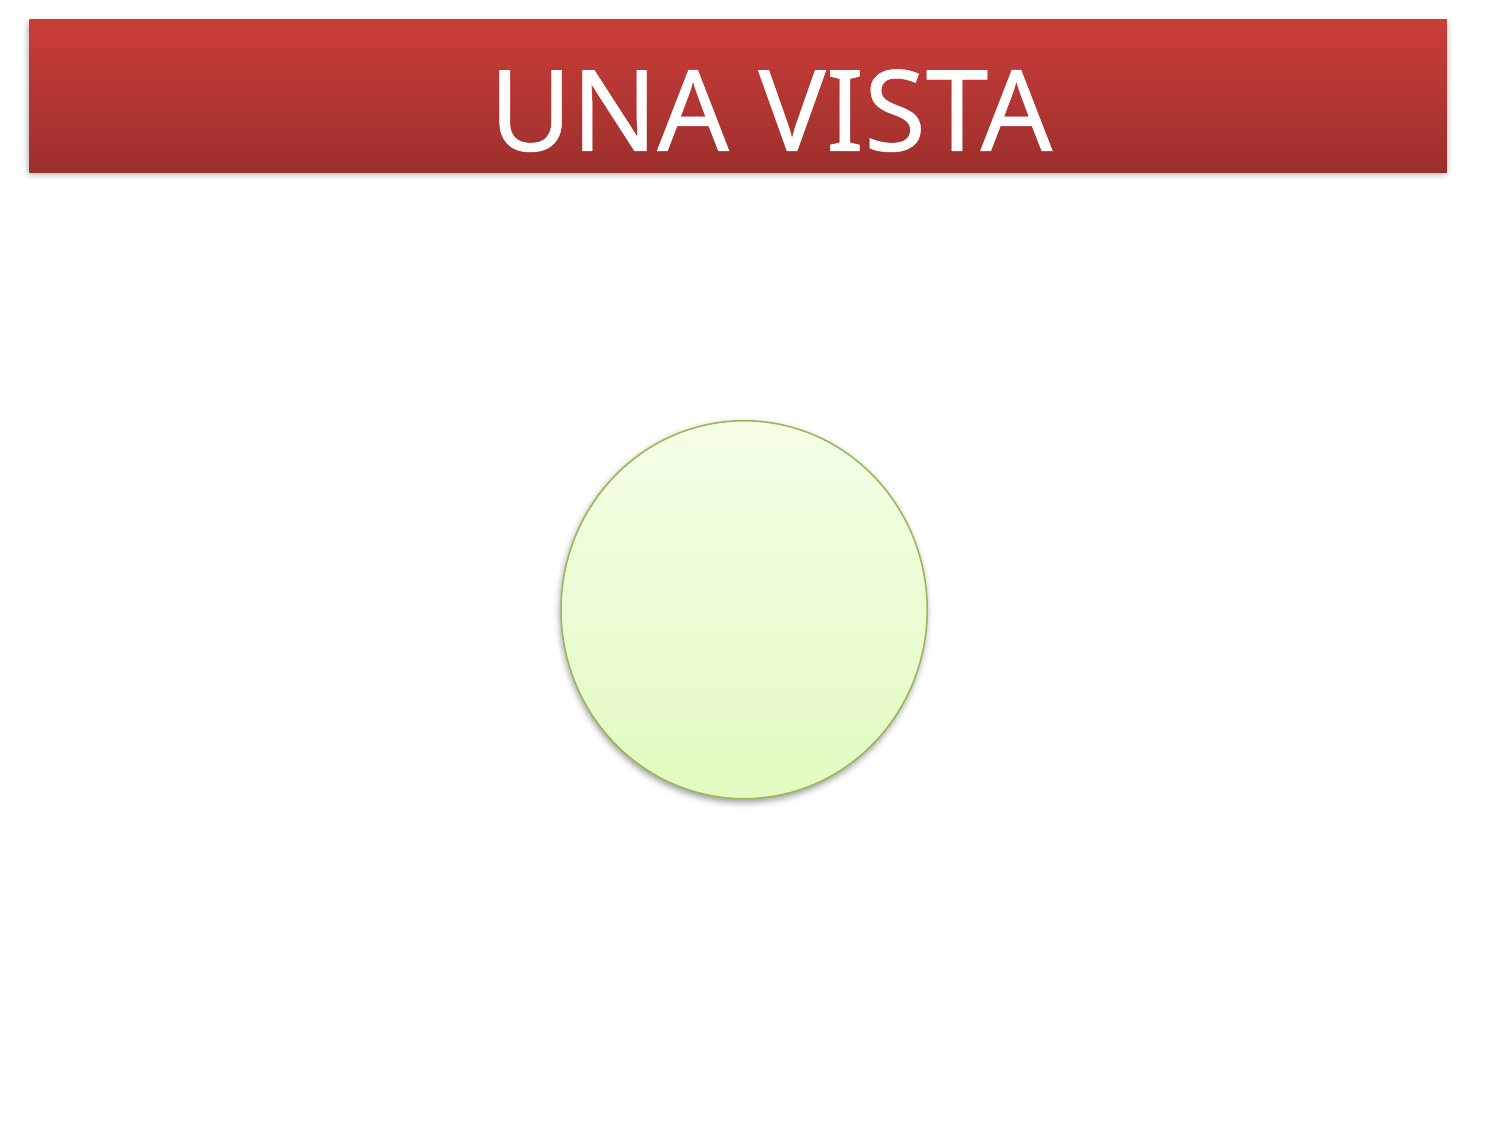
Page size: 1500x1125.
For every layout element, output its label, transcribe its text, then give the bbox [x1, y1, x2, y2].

text_box [560, 420, 928, 800]
text_box [29, 19, 1447, 173]
text_box UNA VISTA [474, 30, 1068, 181]
